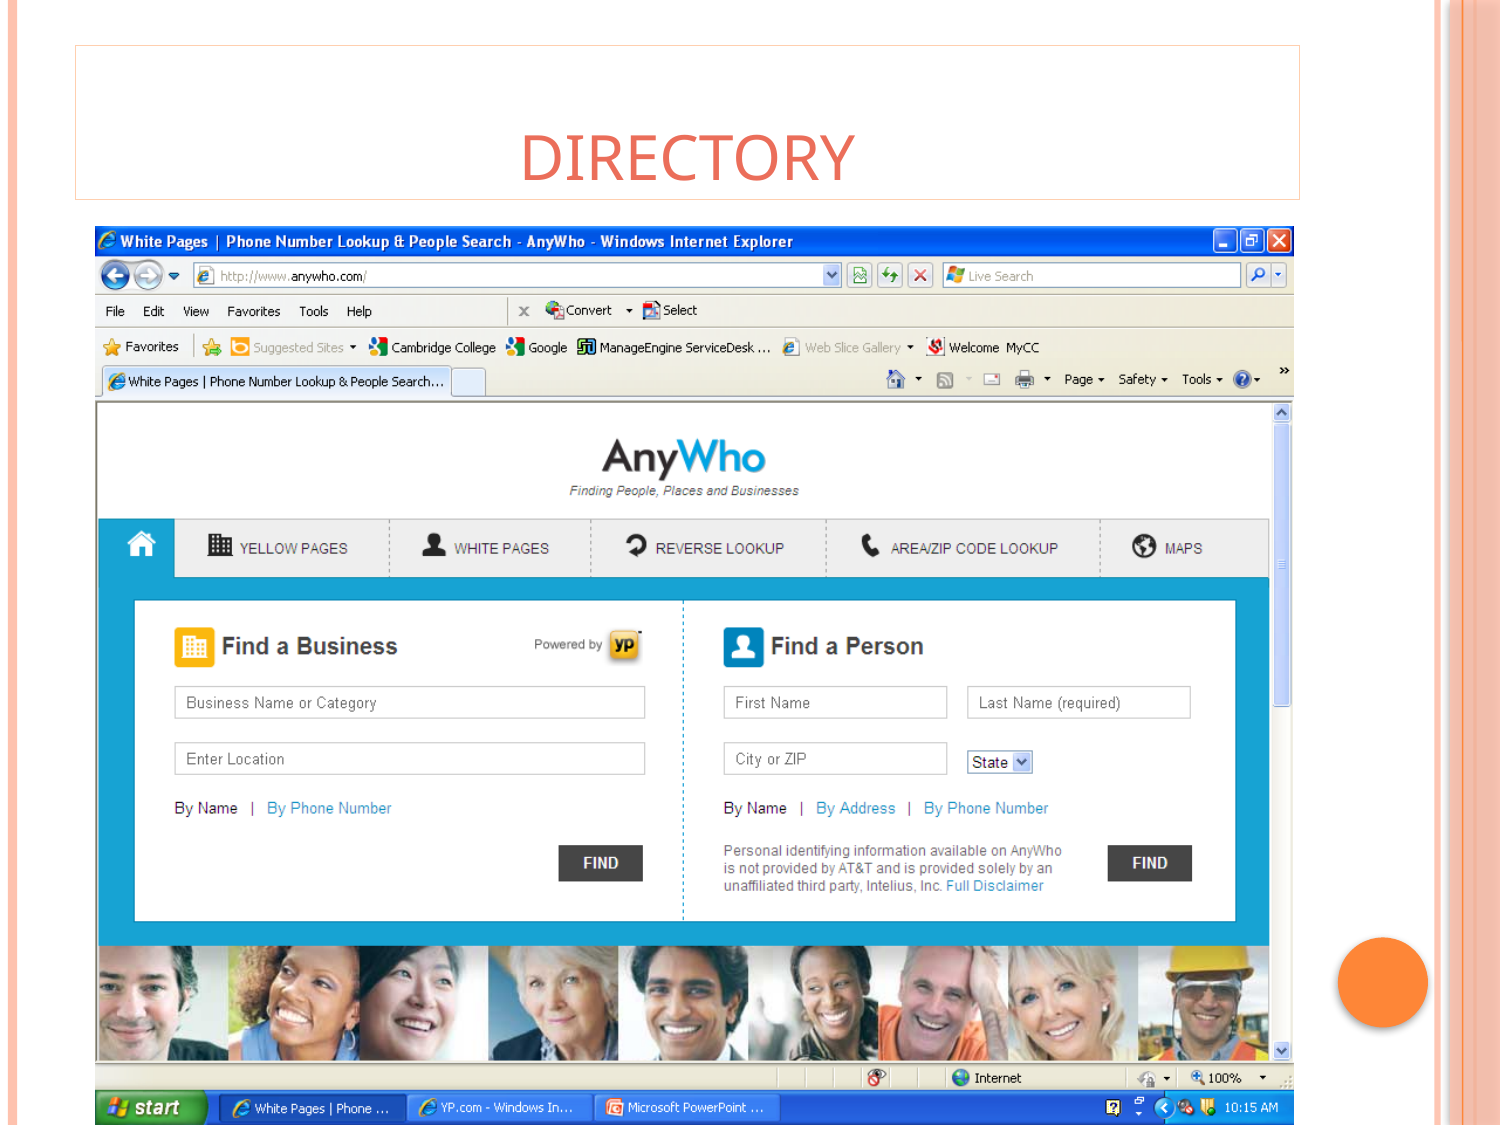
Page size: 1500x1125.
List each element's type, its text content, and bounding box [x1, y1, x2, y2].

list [61, 226, 1313, 1125]
title directory [75, 45, 1300, 200]
